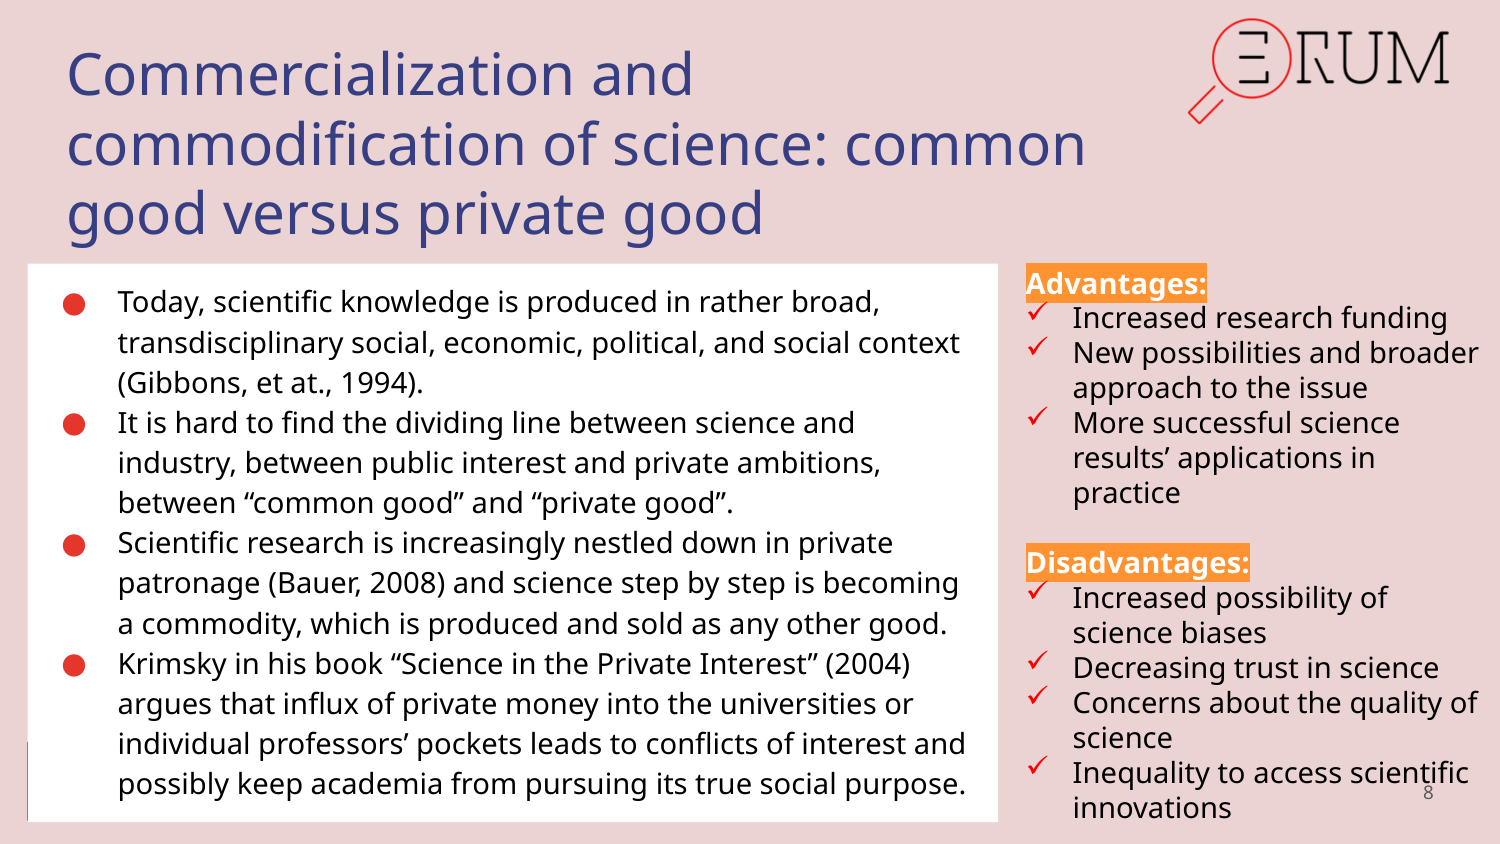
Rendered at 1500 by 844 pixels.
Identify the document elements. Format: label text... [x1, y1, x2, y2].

picture [1136, 0, 1500, 137]
list Today, scientific knowledge is produced in rather broad, transdisciplinary social, economic, political, and social context (Gibbons, et at., 1994). It is hard to find the dividing line between science and industry, between public interest and private ambitions, between “common good” and “private good”. Scientific research is increasingly nestled down in private patronage (Bauer, 2008) and science step by step is becoming a commodity, which is produced and sold as any other good. Krimsky in his book “Science in the Private Interest” (2004) argues that influx of private money into the universities or individual professors’ pockets leads to conflicts of interest and possibly keep academia from pursuing its true social purpose. [27, 263, 999, 823]
text_box Advantages: Increased research funding New possibilities and broader approach to the issue More successful science results’ applications in practice Disadvantages: Increased possibility of science biases Decreasing trust in science Concerns about the quality of science Inequality to access scientific innovations [1010, 222, 1500, 832]
title Commercialization and commodification of science: common good versus private good [51, 21, 1168, 116]
